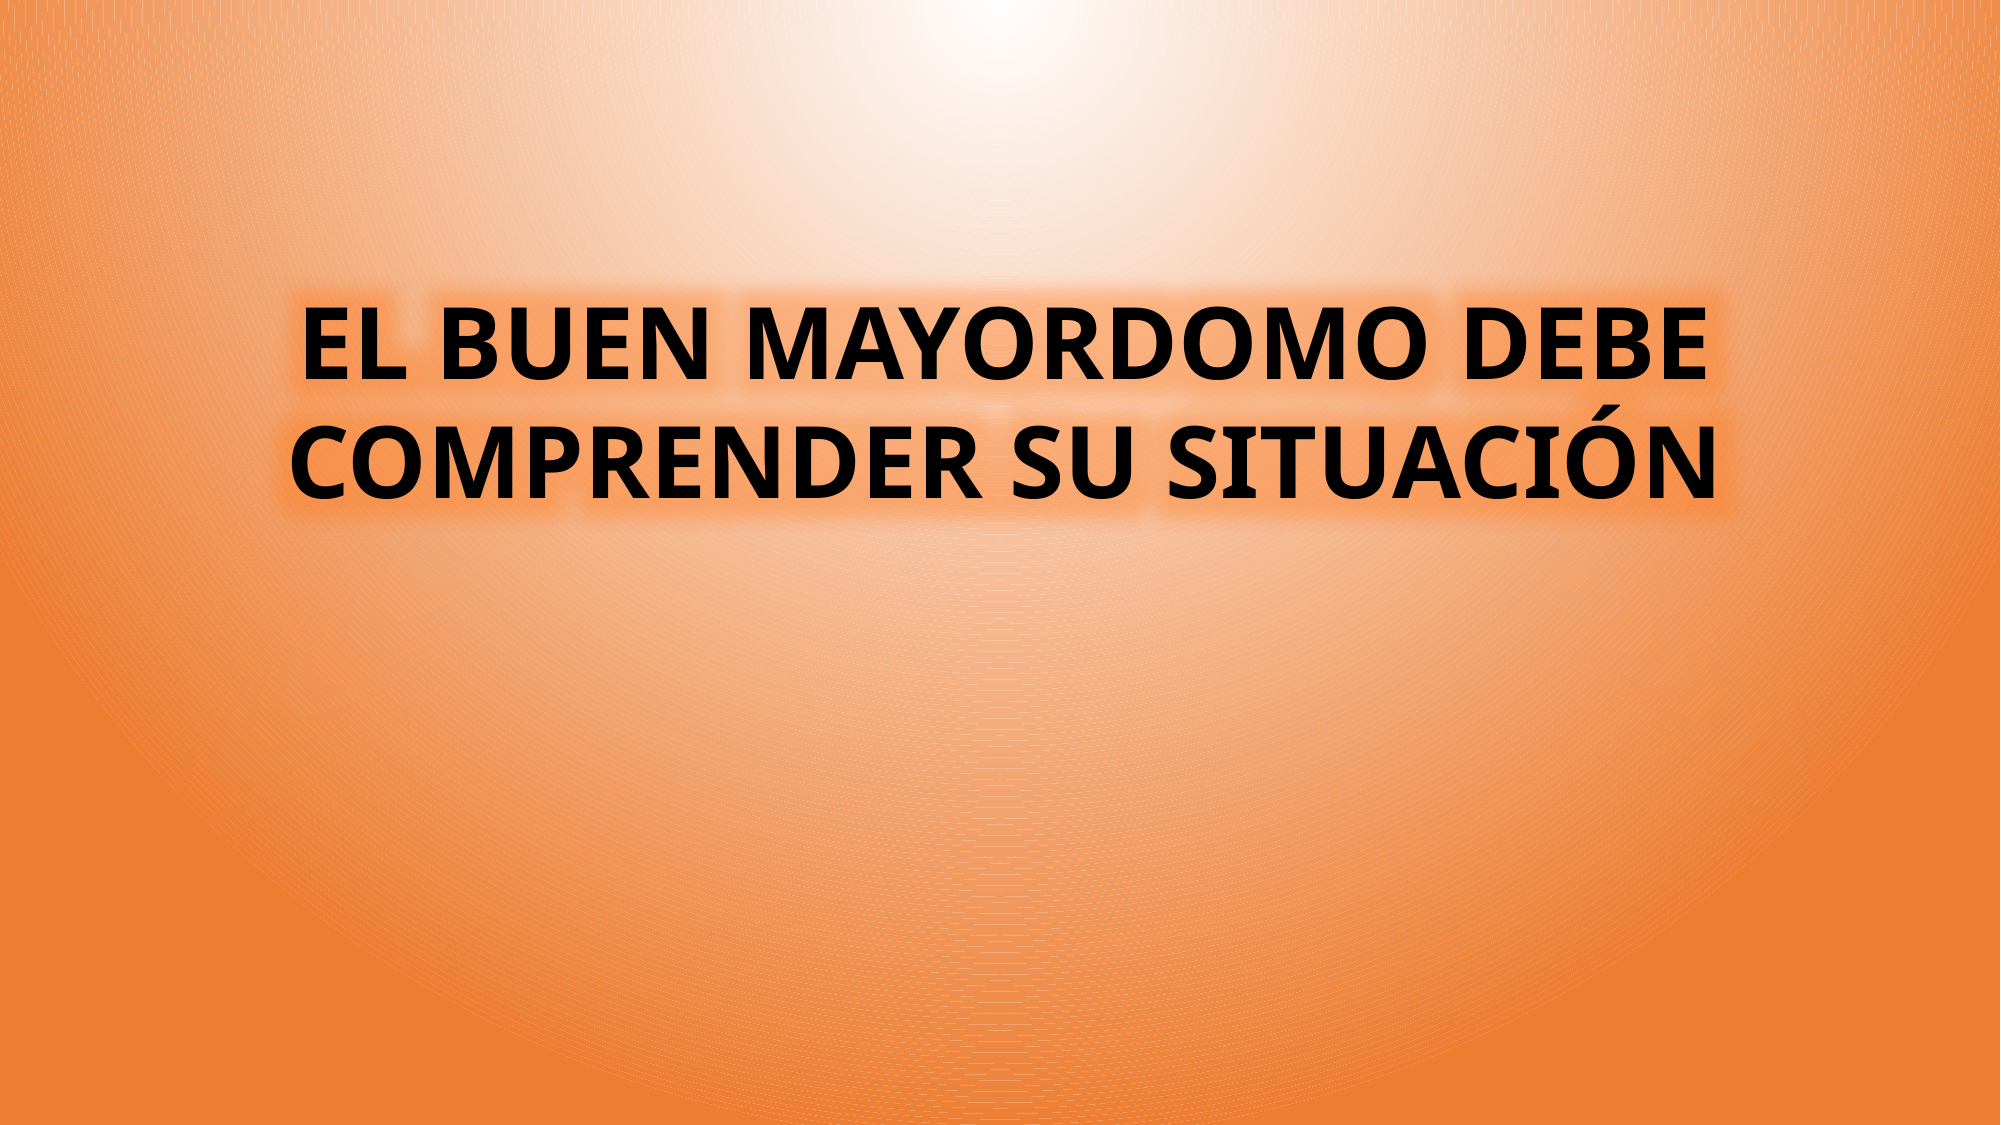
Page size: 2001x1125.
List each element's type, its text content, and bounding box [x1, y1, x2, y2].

text_box EL BUEN MAYORDOMO DEBE COMPRENDER SU SITUACIÓN [84, 271, 1925, 527]
